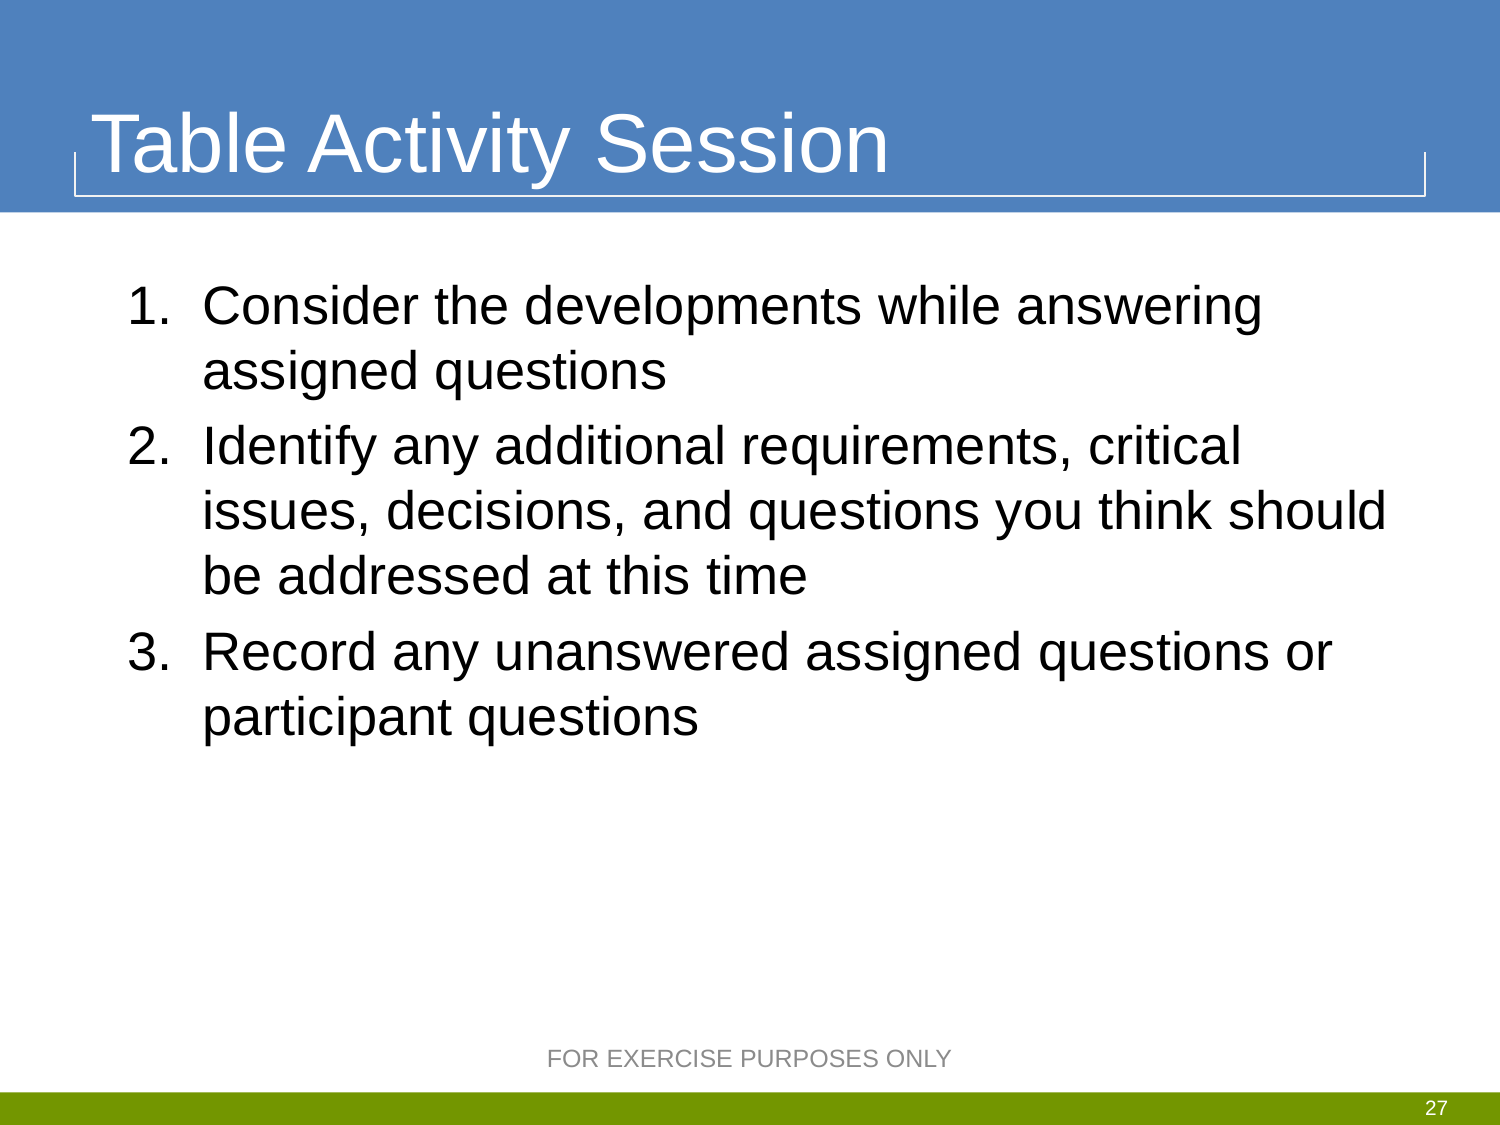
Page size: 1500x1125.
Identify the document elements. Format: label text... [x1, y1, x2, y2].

list Consider the developments while answering assigned questions Identify any additional requirements, critical issues, decisions, and questions you think should be addressed at this time Record any unanswered assigned questions or participant questions [74, 262, 1426, 1006]
title Table Activity Session [74, 44, 1426, 233]
footer FOR EXERCISE PURPOSES ONLY [512, 1042, 988, 1103]
